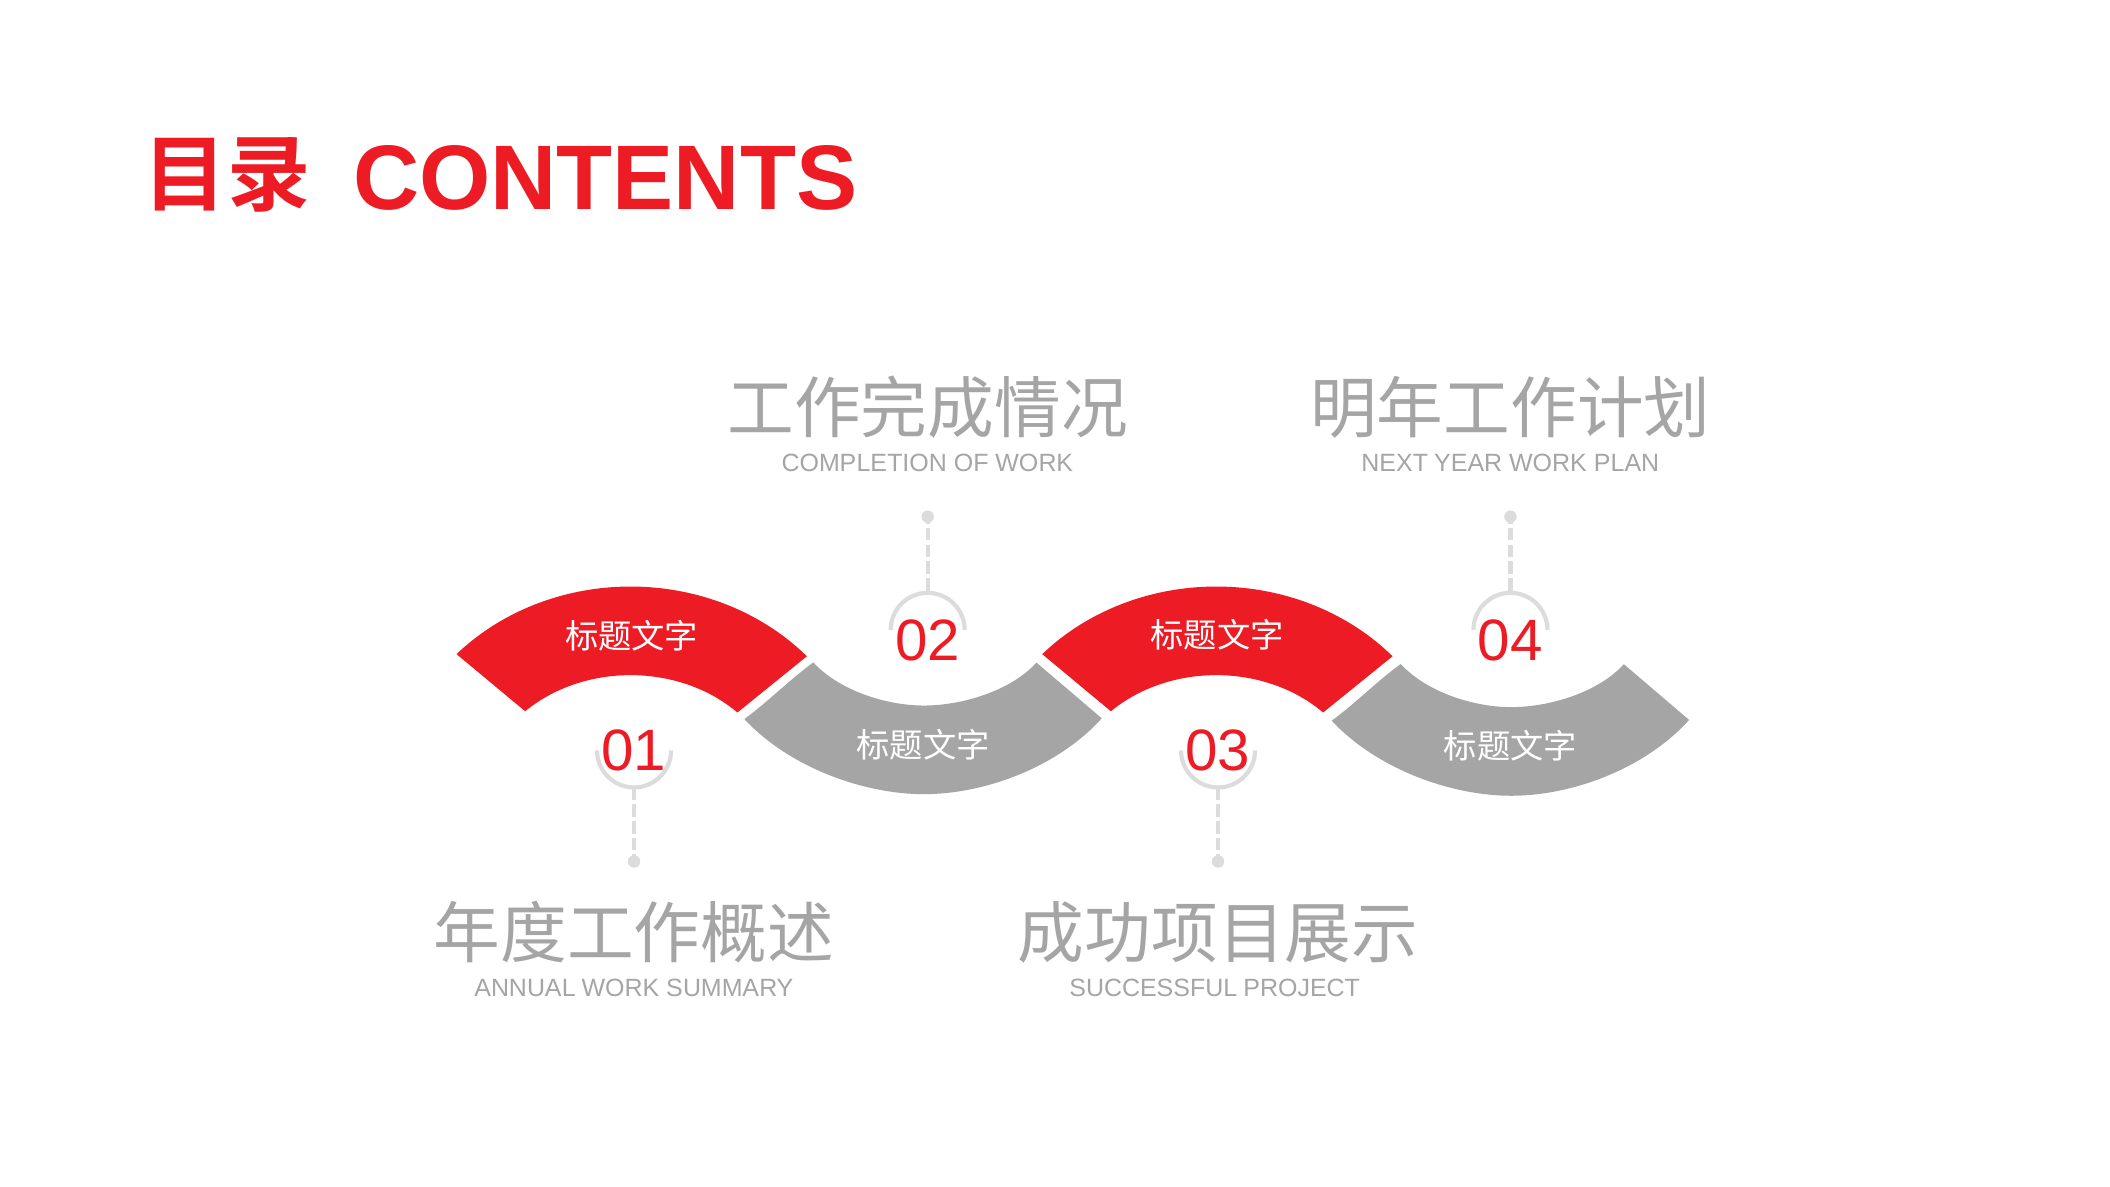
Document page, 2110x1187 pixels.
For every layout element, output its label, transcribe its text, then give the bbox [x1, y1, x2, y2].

text_box 标题文字 [1042, 586, 1393, 713]
text_box 标题文字 [1331, 664, 1690, 796]
text_box 标题文字 [456, 586, 807, 713]
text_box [1181, 724, 1256, 862]
text_box 标题文字 [744, 662, 1102, 795]
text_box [597, 724, 672, 862]
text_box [890, 516, 965, 672]
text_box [1473, 516, 1548, 672]
text_box 明年工作计划 NEXT YEAR WORK PLAN [1304, 366, 1717, 476]
text_box 成功项目展示 SUCCESSFUL PROJECT [1011, 891, 1425, 1002]
text_box 目录 [143, 121, 332, 222]
text_box 年度工作概述 ANNUAL WORK SUMMARY [427, 891, 841, 1002]
text_box 工作完成情况 COMPLETION OF WORK [721, 366, 1134, 476]
text_box CONTENTS [353, 118, 886, 229]
